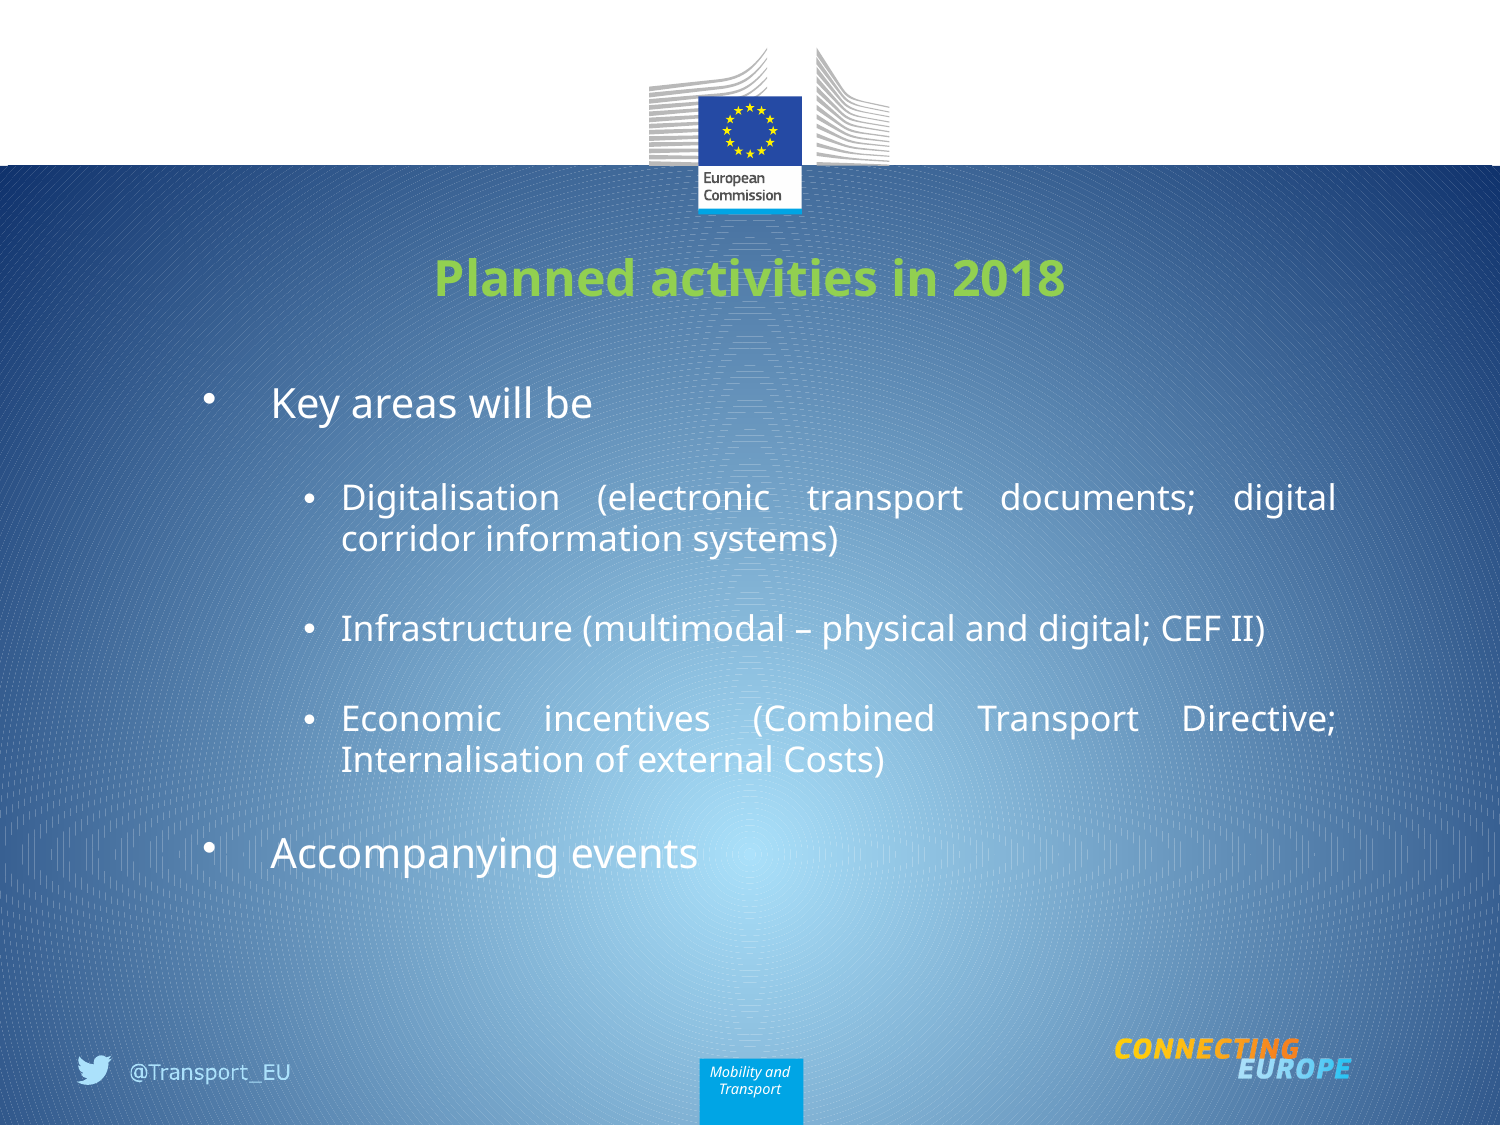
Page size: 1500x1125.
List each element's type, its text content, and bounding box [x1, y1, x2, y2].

list Key areas will be Digitalisation (electronic transport documents; digital corridor information systems) Infrastructure (multimodal – physical and digital; CEF II) Economic incentives (Combined Transport Directive; Internalisation of external Costs) Accompanying events [112, 373, 1353, 1036]
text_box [76, 1036, 1355, 1125]
title Planned activities in 2018 [46, 243, 1454, 421]
